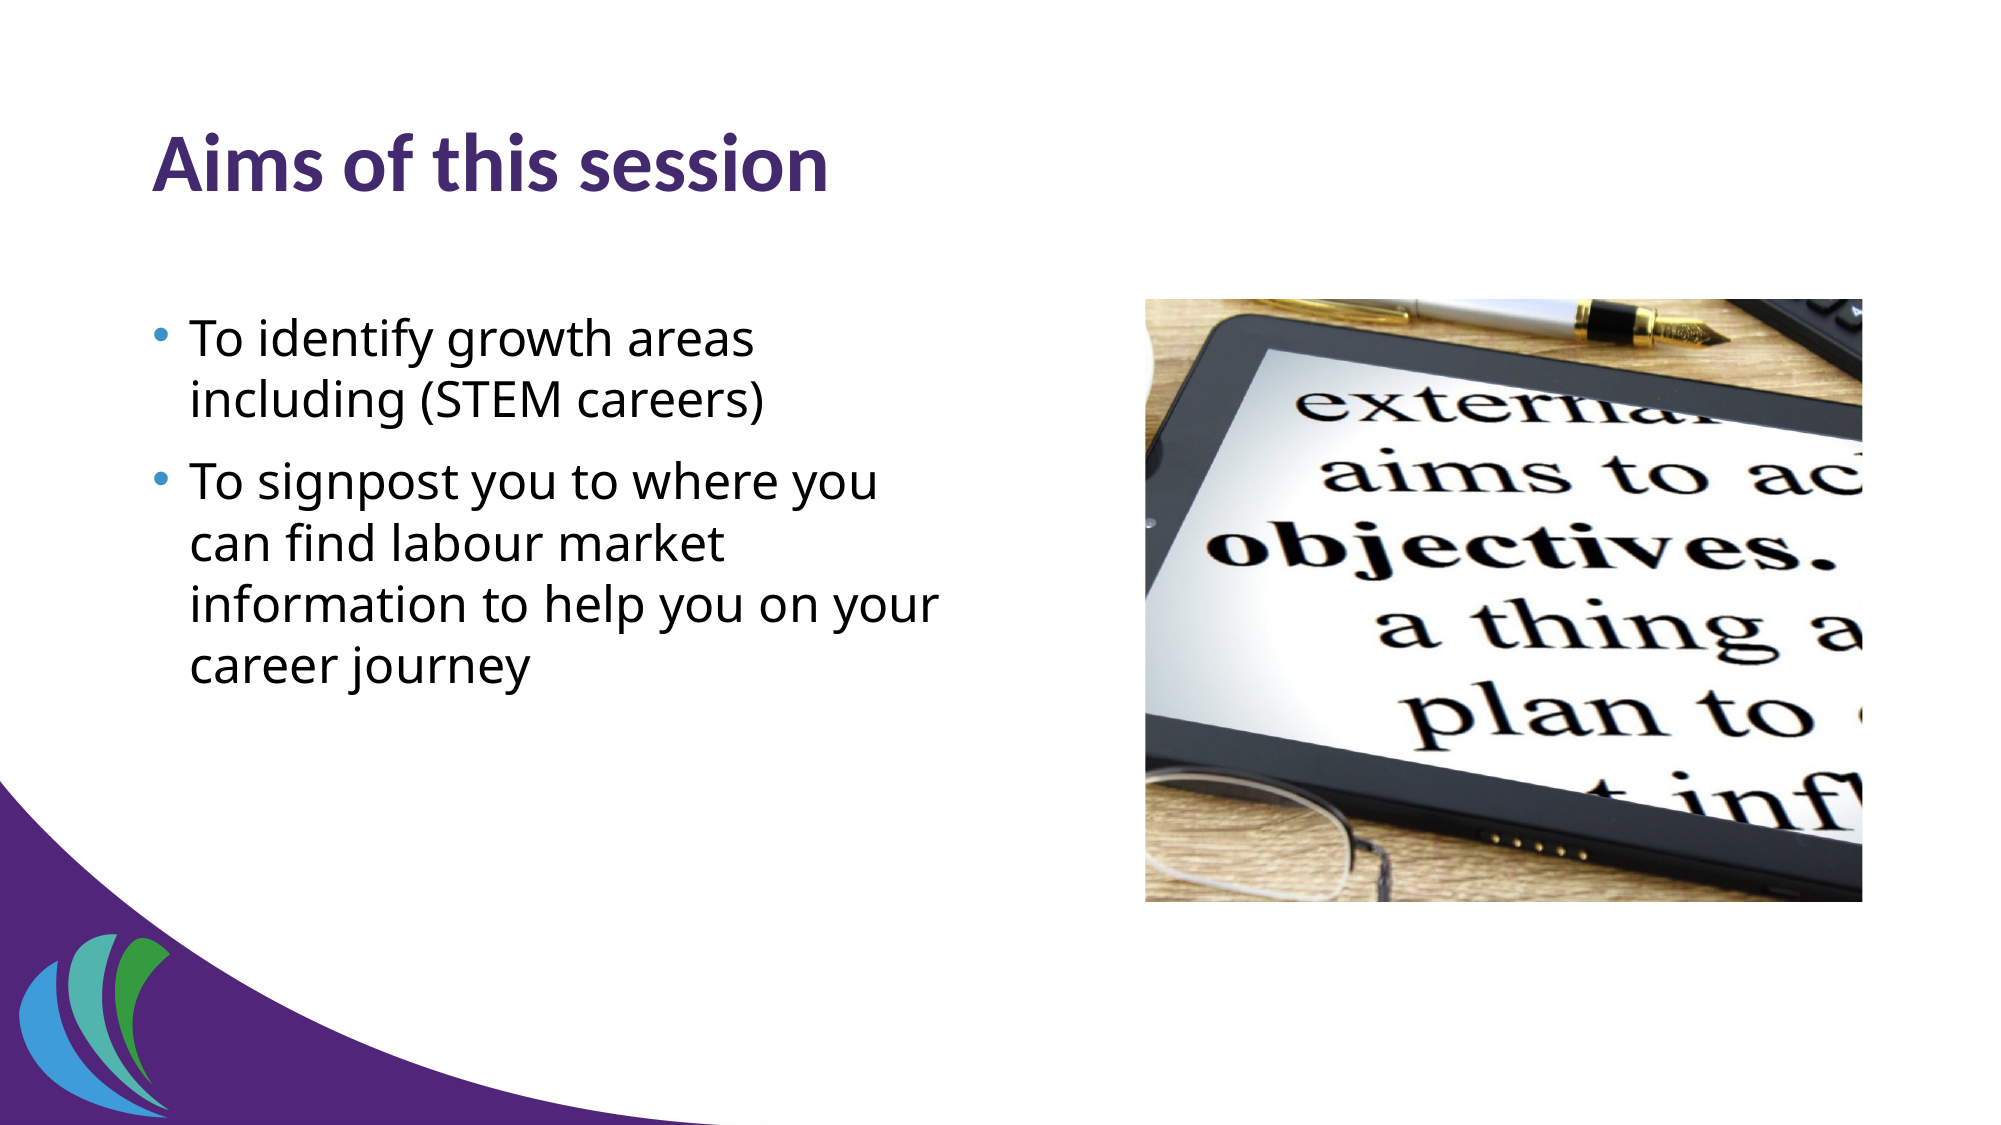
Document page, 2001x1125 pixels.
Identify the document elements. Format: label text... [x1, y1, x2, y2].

title Aims of this session [137, 59, 1863, 278]
picture [0, 1, 2000, 1125]
list To identify growth areas including (STEM careers) To signpost you to where you can find labour market information to help you on your career journey [137, 299, 988, 1014]
